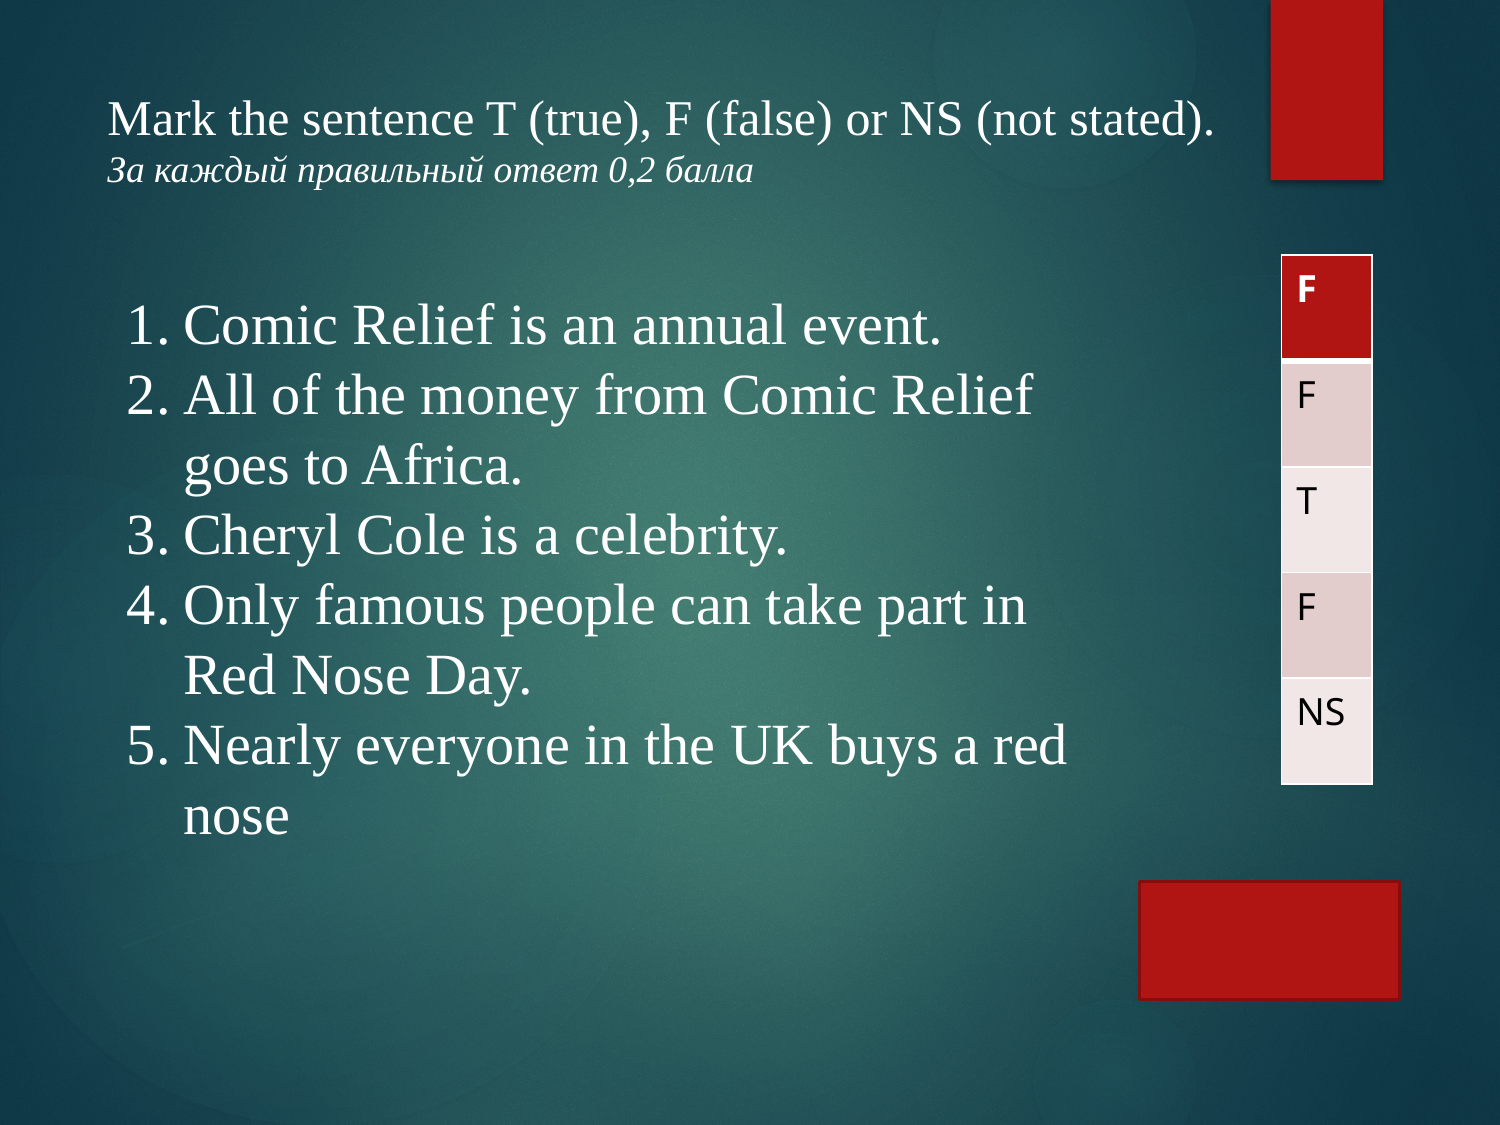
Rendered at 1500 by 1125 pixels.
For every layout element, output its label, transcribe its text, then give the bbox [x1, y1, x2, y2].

text_box [1138, 880, 1401, 1001]
table_cell T [1282, 468, 1371, 572]
table_cell NS [1282, 679, 1371, 783]
table_cell F [1282, 573, 1371, 677]
text_box Mark the sentence T (true), F (false) or NS (not stated). За каждый правильный ответ 0,2 балла [92, 78, 1244, 198]
table_cell F [1282, 364, 1371, 466]
text_box Comic Relief is an annual event. All of the money from Comic Relief goes to Africa. Cheryl Cole is a celebrity. Only famous people can take part in Red Nose Day. Nearly everyone in the UK buys a red nose [112, 278, 1117, 854]
table_header F [1282, 256, 1371, 358]
